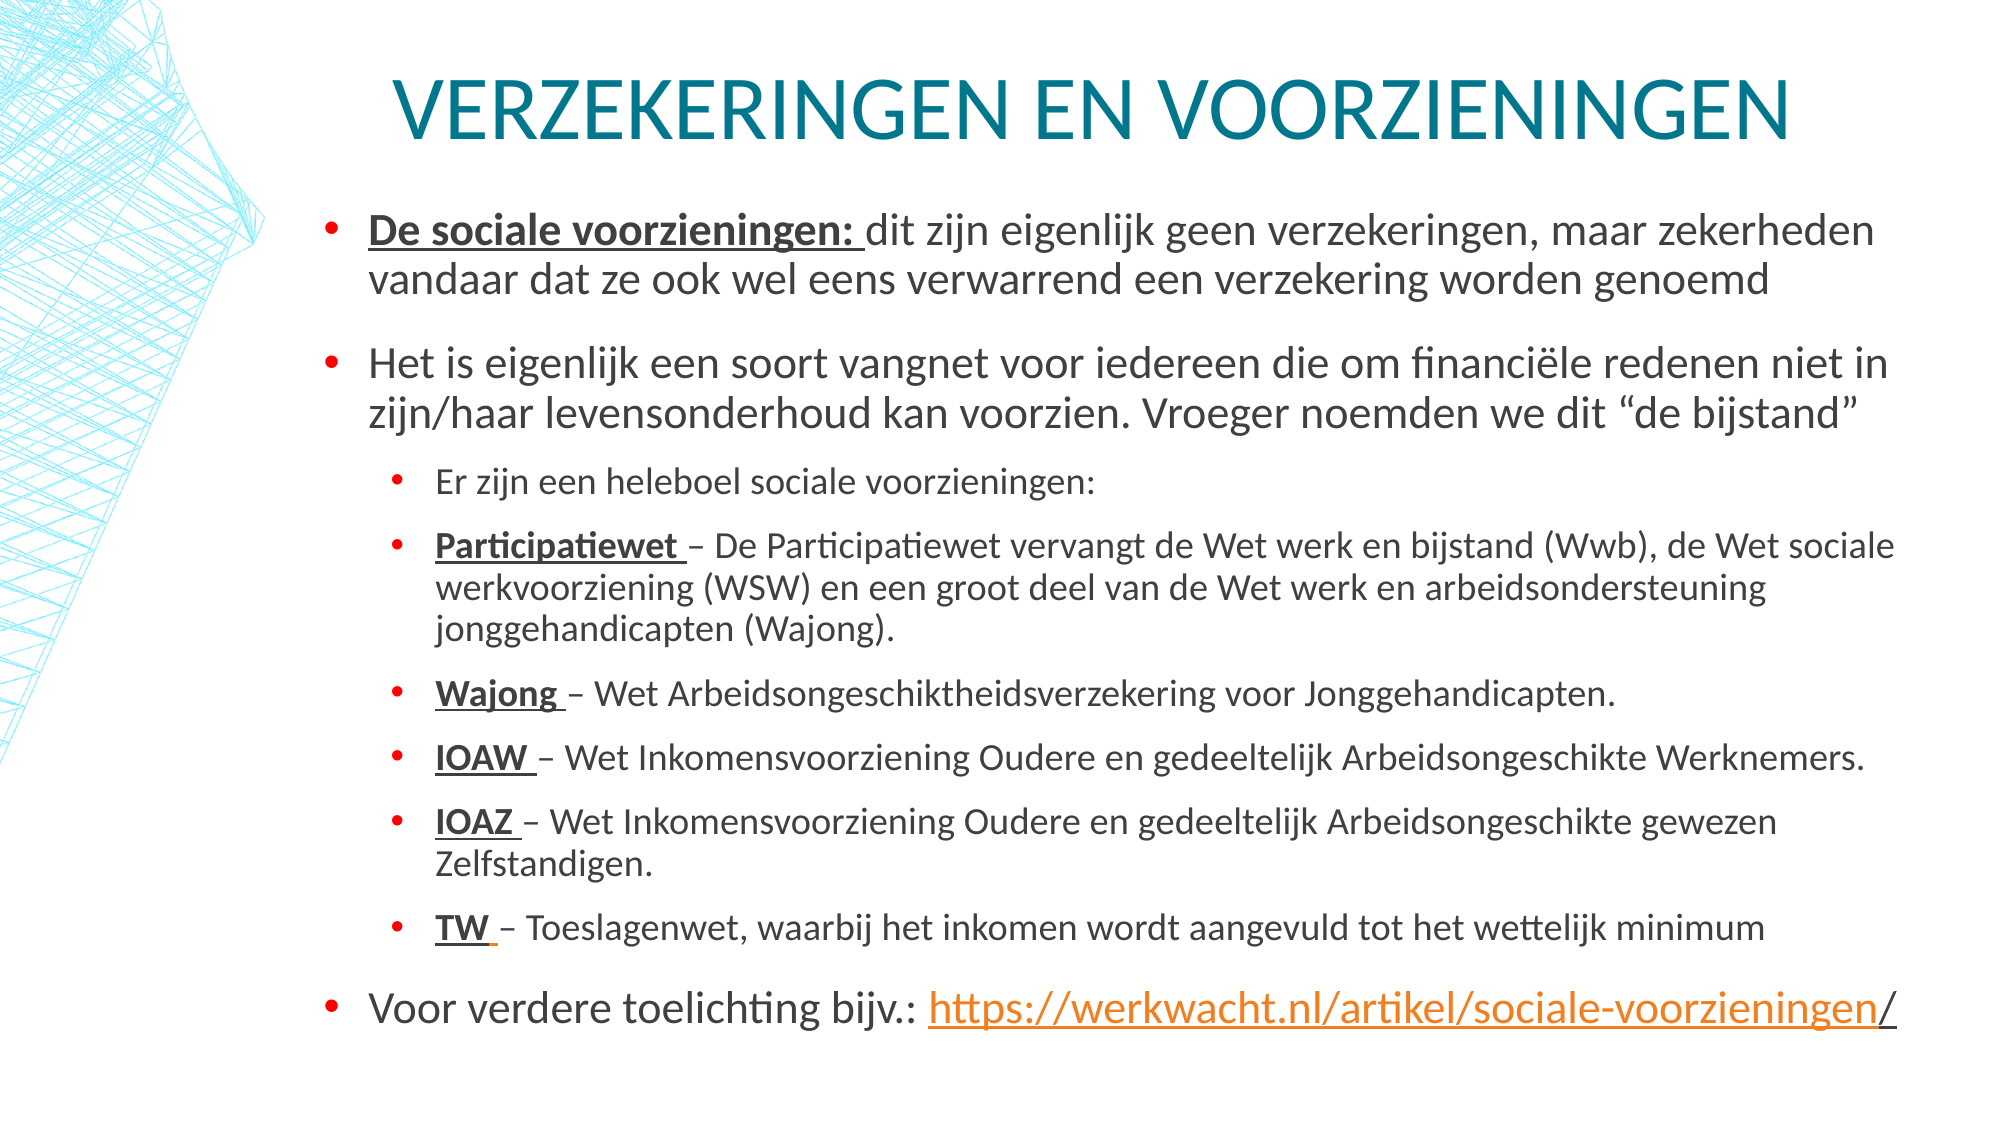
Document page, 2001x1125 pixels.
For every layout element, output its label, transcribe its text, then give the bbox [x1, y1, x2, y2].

picture [0, 0, 2001, 1125]
title Verzekeringen en voorzieningen [324, 46, 1863, 166]
list De sociale voorzieningen: dit zijn eigenlijk geen verzekeringen, maar zekerheden vandaar dat ze ook wel eens verwarrend een verzekering worden genoemd Het is eigenlijk een soort vangnet voor iedereen die om financiële redenen niet in zijn/haar levensonderhoud kan voorzien. Vroeger noemden we dit “de bijstand” Er zijn een heleboel sociale voorzieningen: Participatiewet – De Participatiewet vervangt de Wet werk en bijstand (Wwb), de Wet sociale werkvoorziening (WSW) en een groot deel van de Wet werk en arbeidsondersteuning jonggehandicapten (Wajong). Wajong – Wet Arbeidsongeschiktheidsverzekering voor Jonggehandicapten. IOAW – Wet Inkomensvoorziening Oudere en gedeeltelijk Arbeidsongeschikte Werknemers. IOAZ – Wet Inkomensvoorziening Oudere en gedeeltelijk Arbeidsongeschikte gewezen Zelfstandigen. TW – Toeslagenwet, waarbij het inkomen wordt aangevuld tot het wettelijk minimum Voor verdere toelichting bijv.: https://werkwacht.nl/artikel/sociale-voorzieningen/ [308, 197, 1970, 1125]
